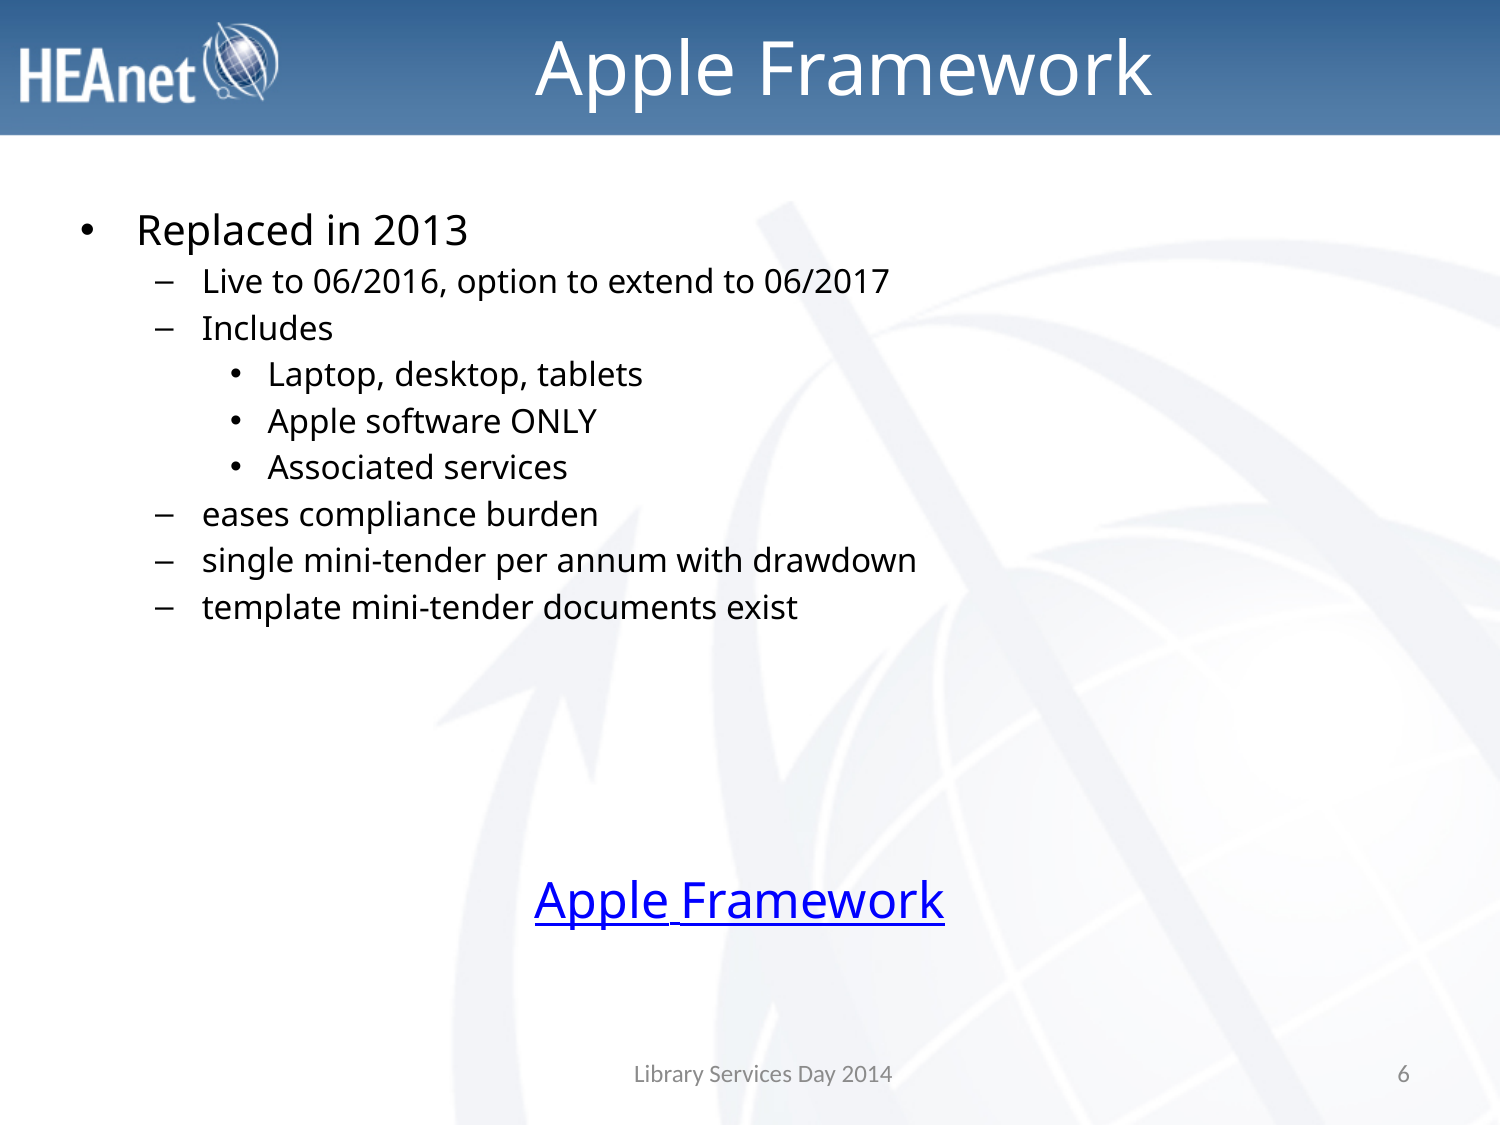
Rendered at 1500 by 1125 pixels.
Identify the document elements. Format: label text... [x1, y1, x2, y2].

title Apple Framework [312, 0, 1376, 160]
footer Library Services Day 2014 [454, 1042, 1073, 1103]
slide_number 6 [1074, 1042, 1425, 1103]
list Replaced in 2013 Live to 06/2016, option to extend to 06/2017 Includes Laptop, desktop, tablets Apple software ONLY Associated services eases compliance burden single mini-tender per annum with drawdown template mini-tender documents exist Apple Framework [64, 196, 1415, 1035]
picture [0, 0, 1500, 1125]
